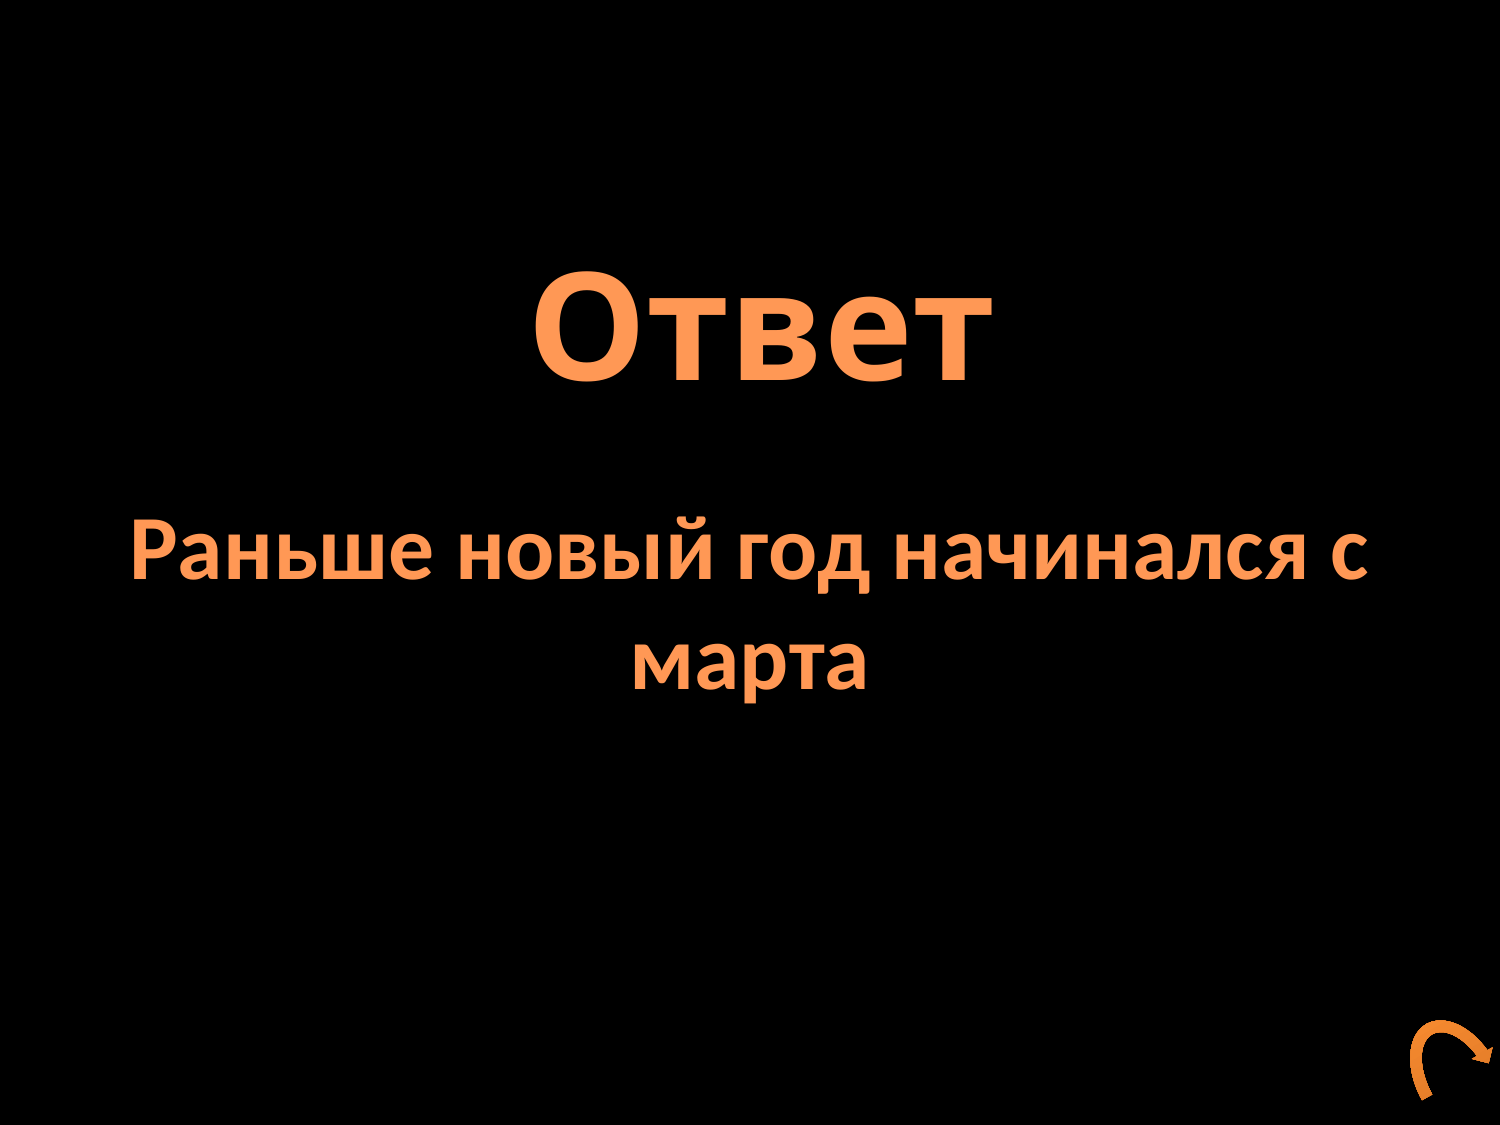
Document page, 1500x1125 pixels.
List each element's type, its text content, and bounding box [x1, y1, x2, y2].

text_box Ответ [128, 222, 1395, 418]
text_box Раньше новый год начинался с марта [35, 480, 1465, 716]
text_box [1410, 1020, 1493, 1101]
